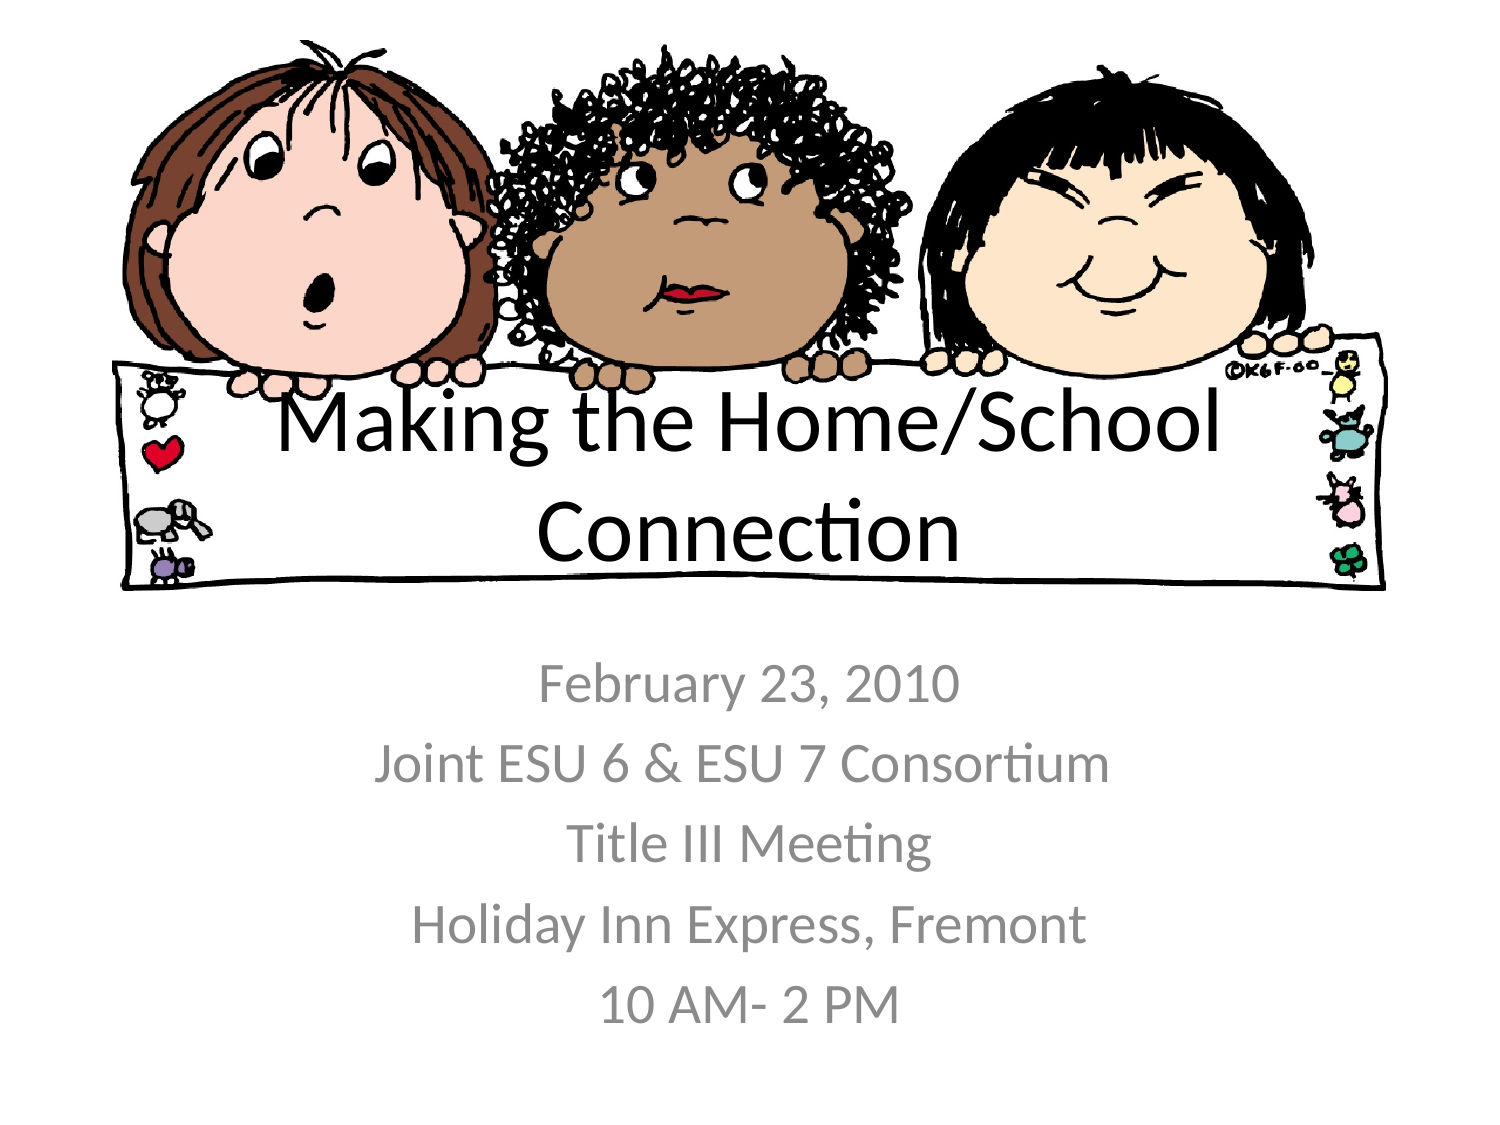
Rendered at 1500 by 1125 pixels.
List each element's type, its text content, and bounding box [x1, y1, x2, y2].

picture [112, 40, 1388, 591]
subtitle February 23, 2010 Joint ESU 6 & ESU 7 Consortium Title III Meeting Holiday Inn Express, Fremont 10 AM- 2 PM [225, 637, 1275, 1045]
